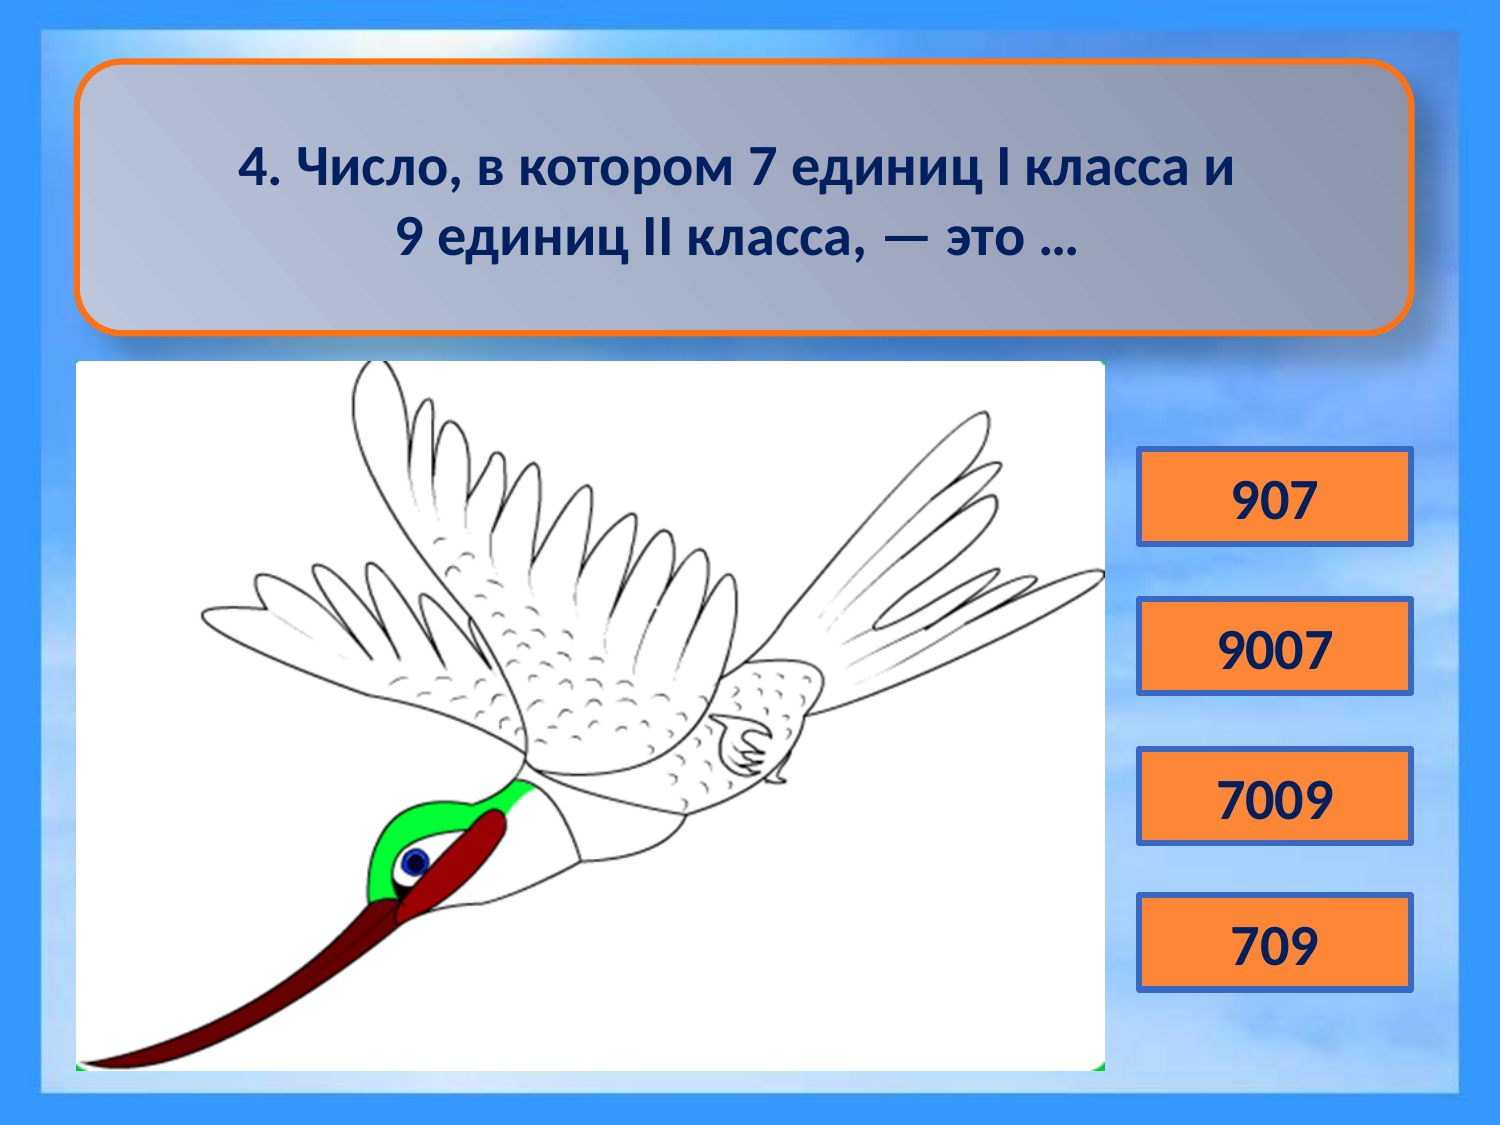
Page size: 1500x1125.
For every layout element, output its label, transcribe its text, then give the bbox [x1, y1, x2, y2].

text_box 709 [1149, 893, 1413, 992]
text_box 9007 [1149, 597, 1413, 695]
picture [0, 0, 1500, 1125]
text_box 7009 [1149, 747, 1413, 845]
text_box 907 [1149, 447, 1413, 546]
text_box 4. Число, в котором 7 единиц I класса и 9 единиц II класса, — это … [75, 60, 1413, 335]
